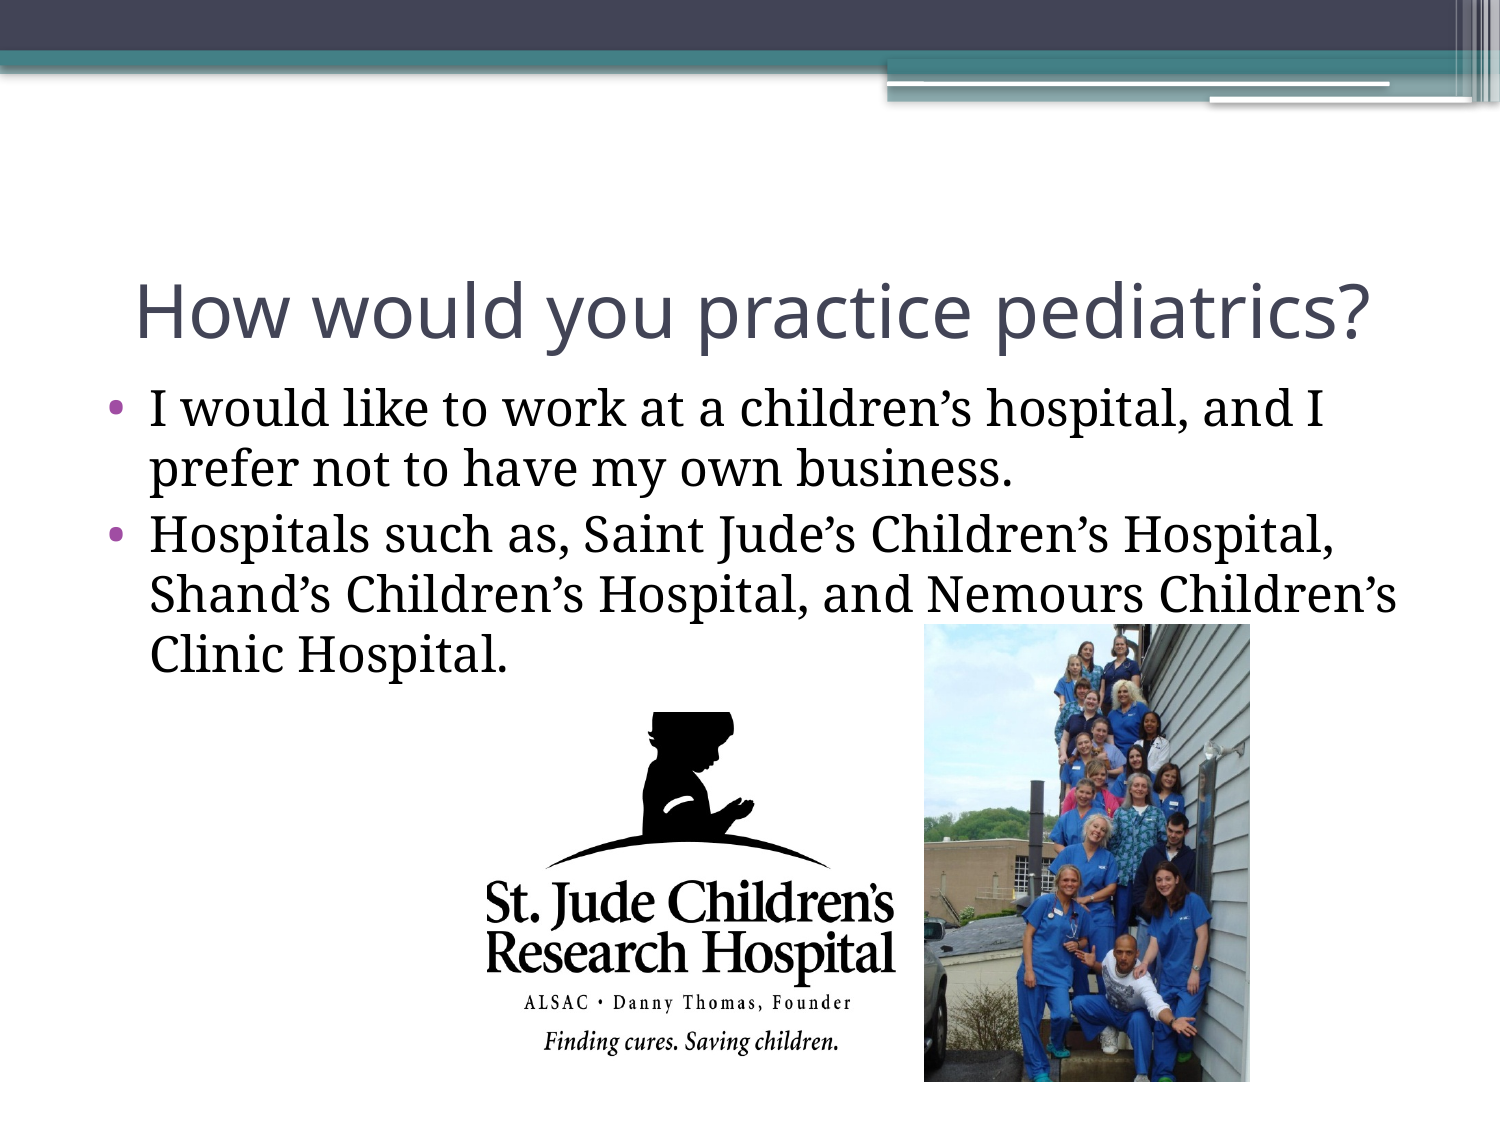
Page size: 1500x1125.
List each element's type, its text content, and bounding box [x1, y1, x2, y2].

picture [487, 712, 904, 1063]
title How would you practice pediatrics? [75, 187, 1425, 363]
picture [924, 624, 1250, 1083]
list I would like to work at a children’s hospital, and I prefer not to have my own business. Hospitals such as, Saint Jude’s Children’s Hospital, Shand’s Children’s Hospital, and Nemours Children’s Clinic Hospital. [75, 368, 1425, 1079]
